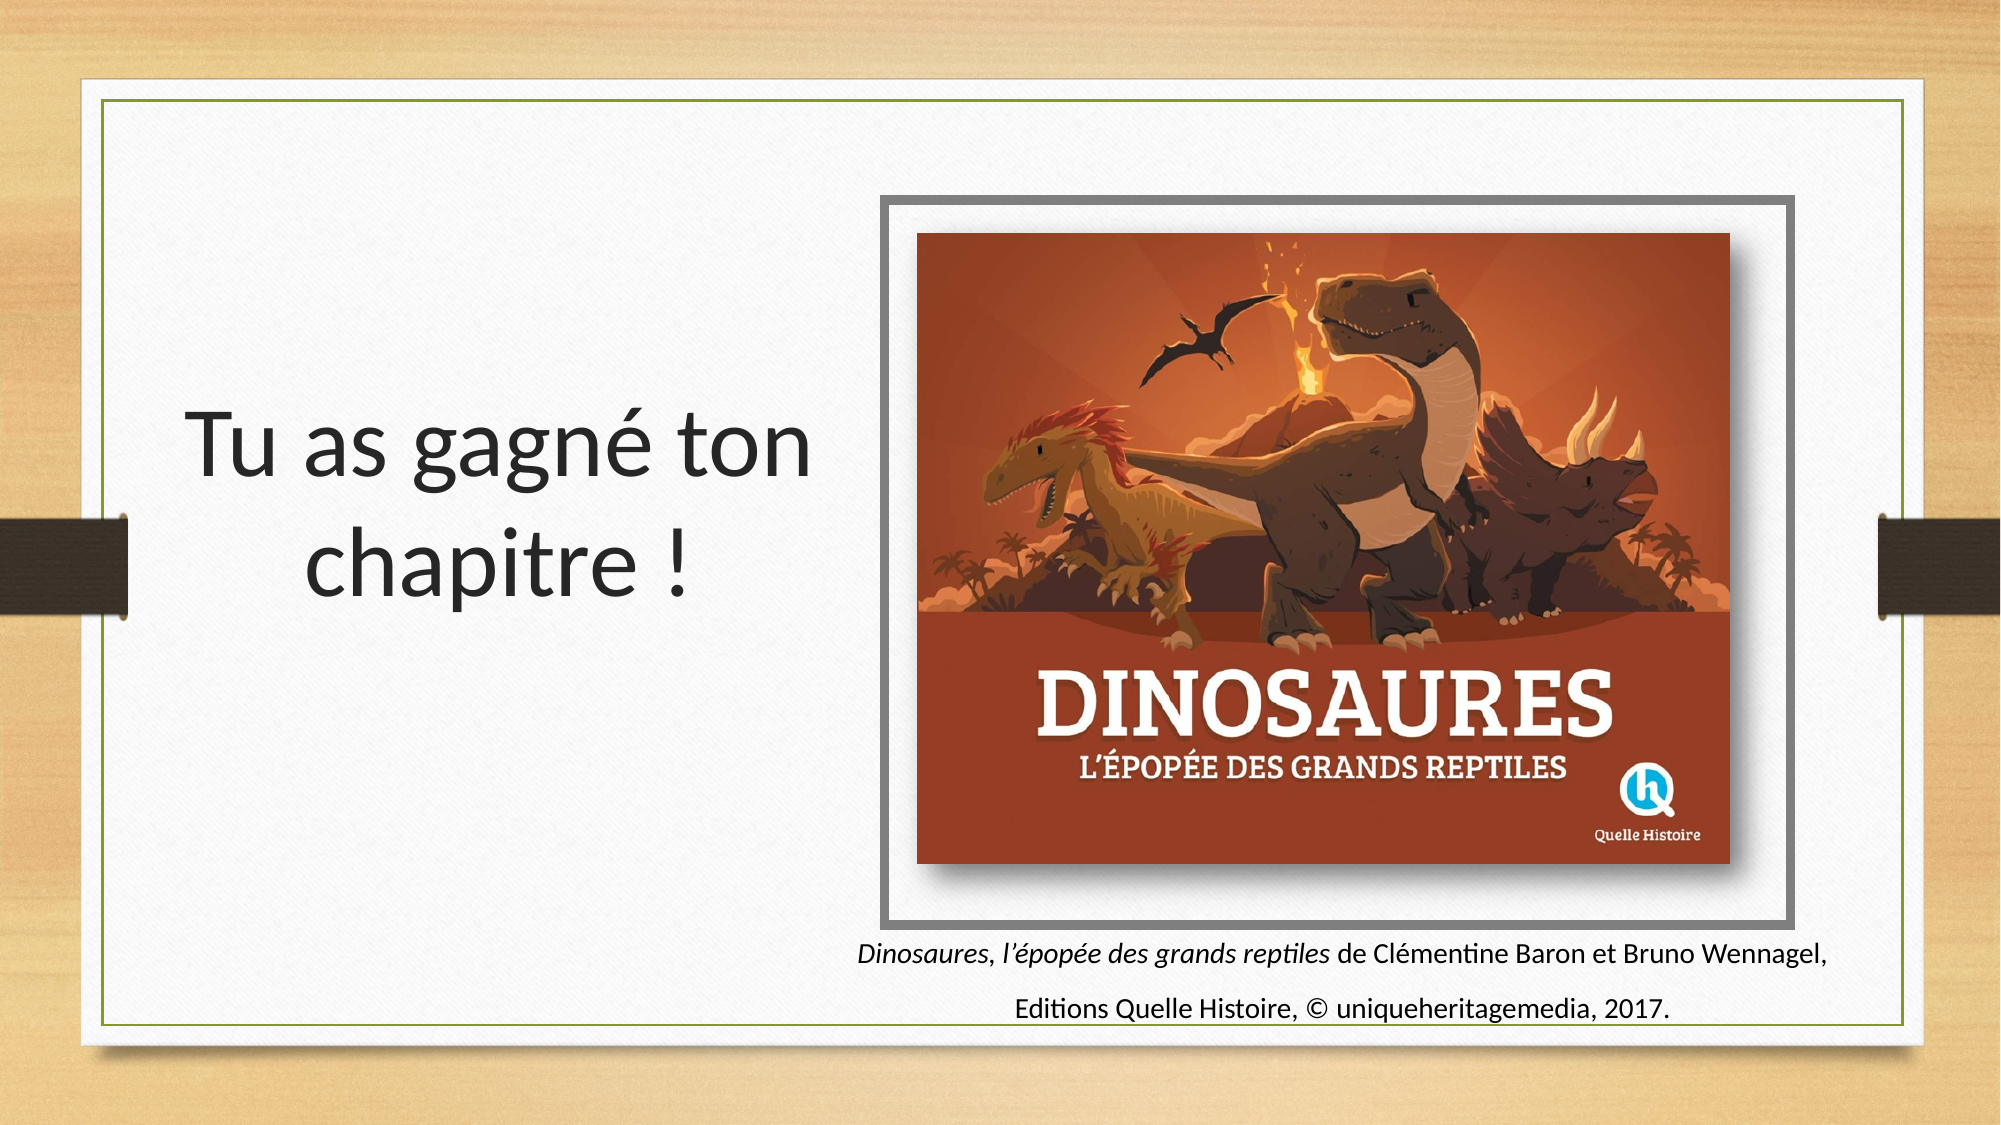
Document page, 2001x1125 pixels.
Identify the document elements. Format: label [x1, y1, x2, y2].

picture [888, 204, 1787, 921]
text_box [0, 0, 2000, 1125]
